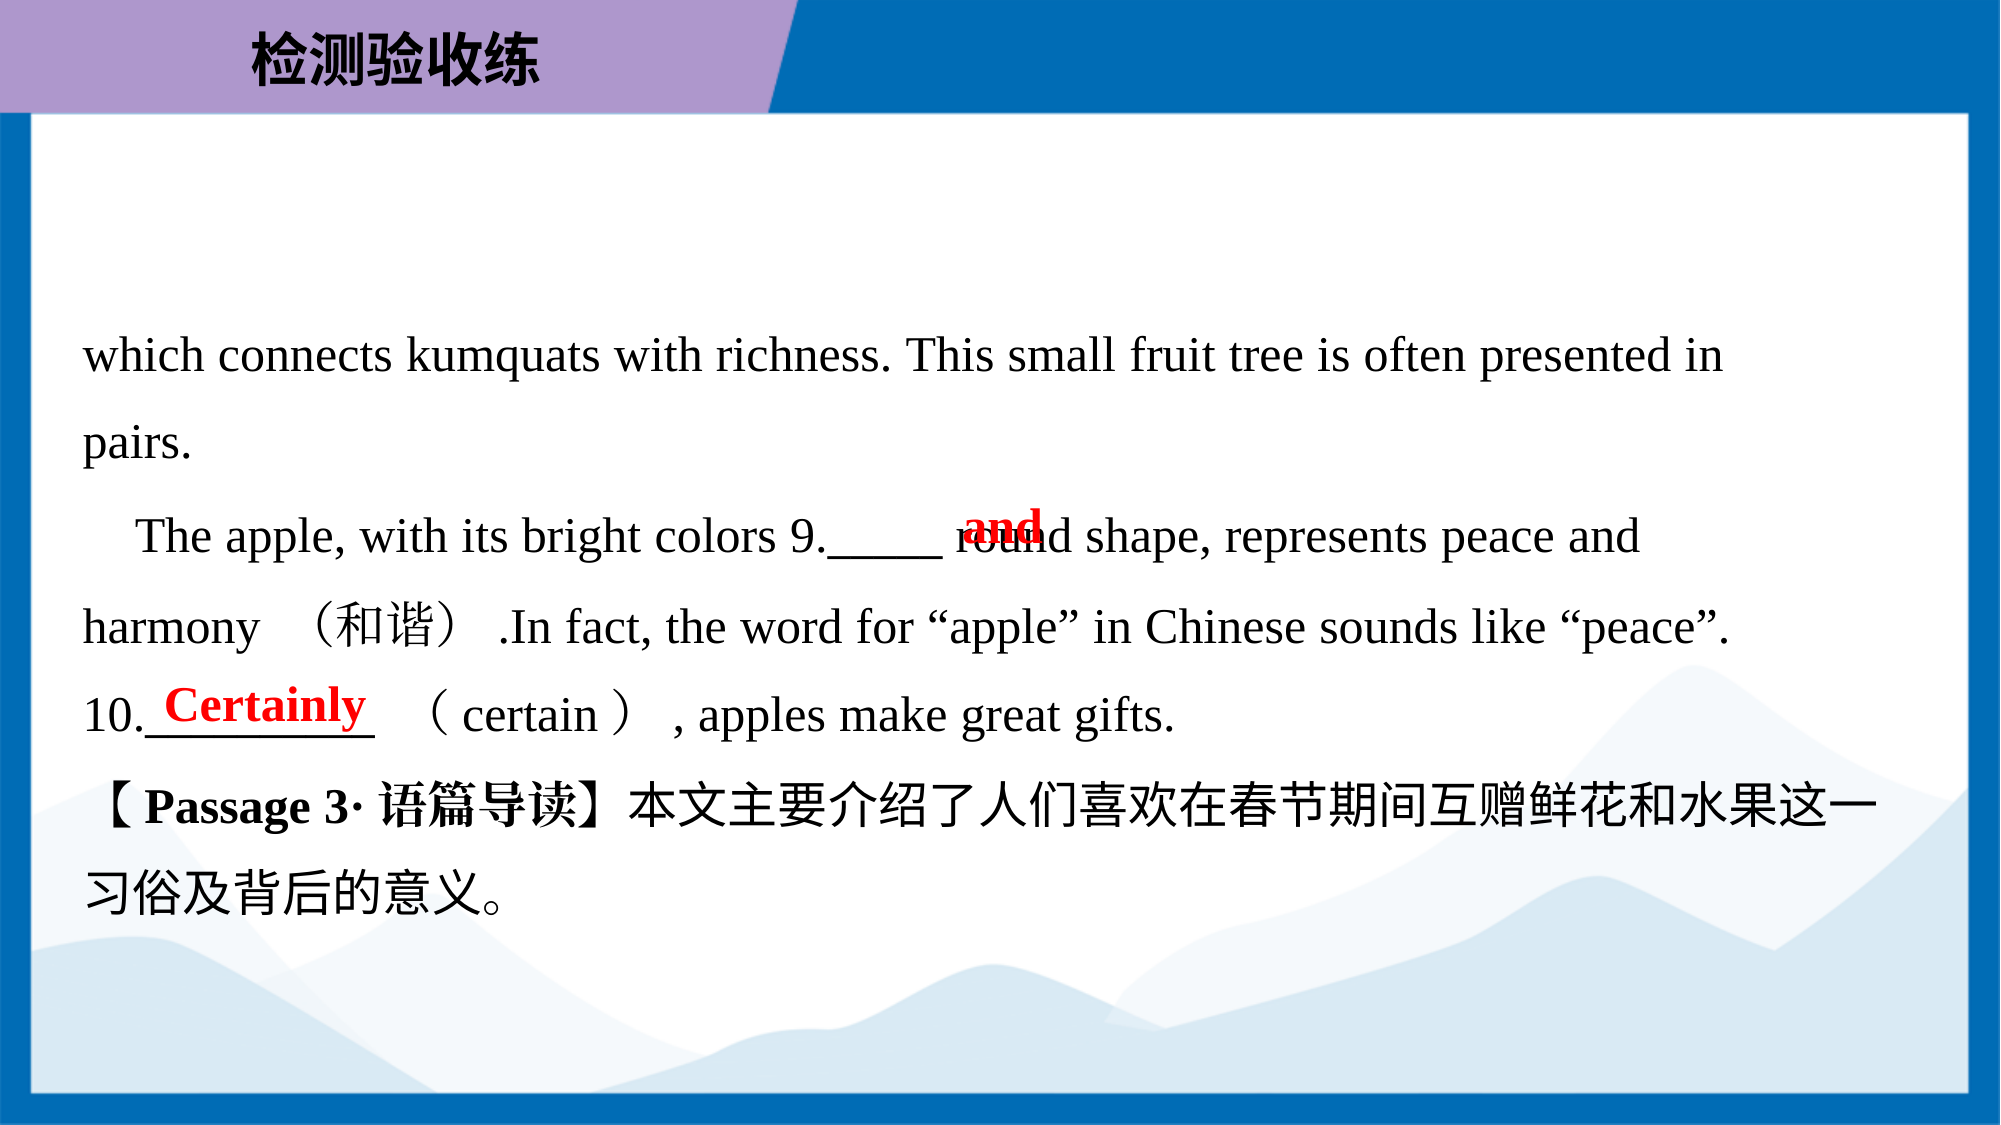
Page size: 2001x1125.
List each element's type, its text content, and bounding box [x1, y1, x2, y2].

picture [0, 0, 2000, 1125]
text_box The apple, with its bright colors 9._____ round shape, represents peace and harmony （和谐）.In fact, the word for “apple” in Chinese sounds like “peace”. 10.__________ （certain）, apples make great gifts. [82, 470, 1918, 732]
text_box which connects kumquats with richness. This small fruit tree is often presented in pairs. [82, 289, 1918, 460]
text_box and [944, 465, 1062, 545]
text_box Certainly [145, 643, 385, 723]
text_box 【Passage 3·语篇导读】本文主要介绍了人们喜欢在春节期间互赠鲜花和水果这一 习俗及背后的意义。 [82, 741, 1917, 912]
